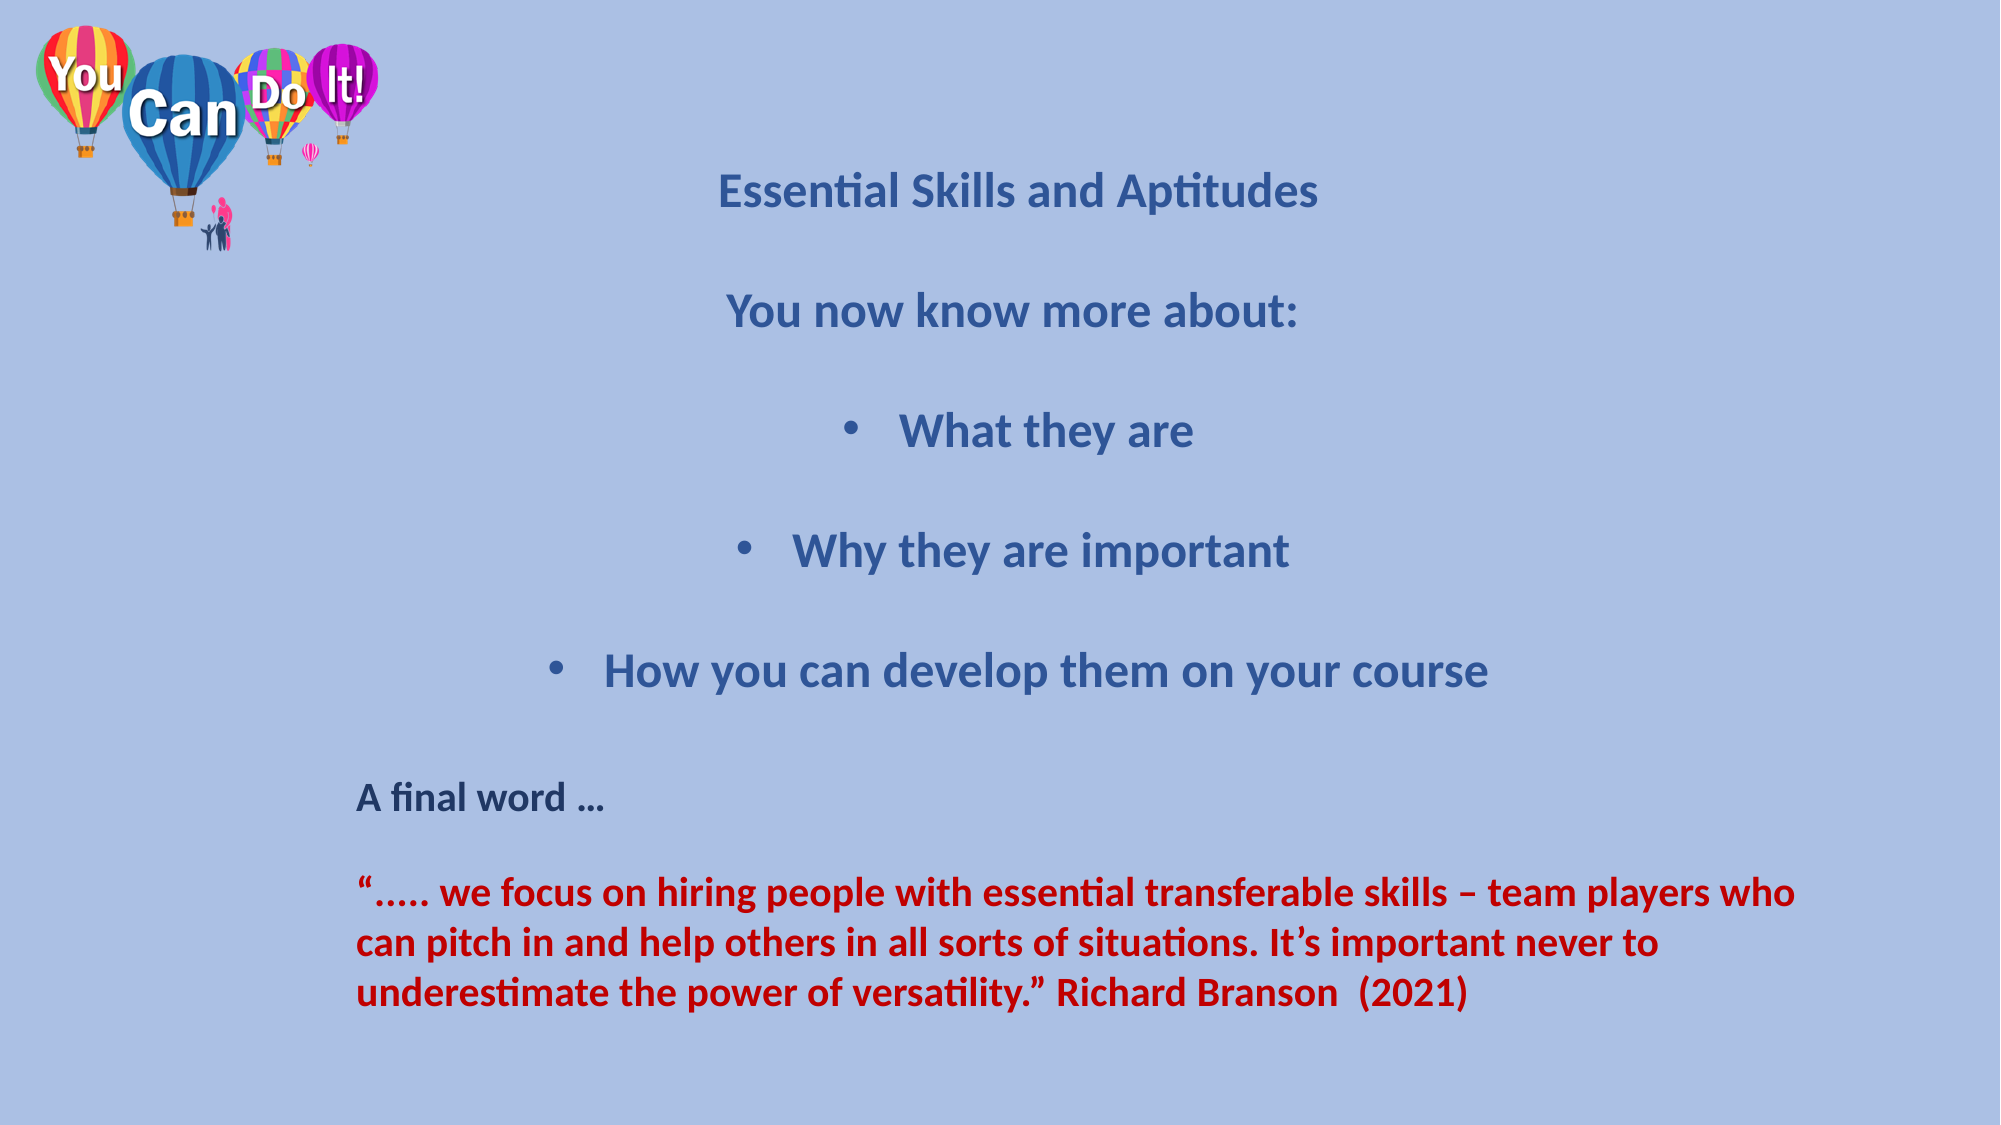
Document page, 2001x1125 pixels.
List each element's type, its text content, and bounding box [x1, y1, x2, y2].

text_box A final word … “..... we focus on hiring people with essential transferable skills – team players who can pitch in and help others in all sorts of situations. It’s important never to underestimate the power of versatility.” Richard Branson (2021) [341, 712, 1835, 1023]
picture [20, 20, 393, 280]
text_box Essential Skills and Aptitudes You now know more about: What they are Why they are important How you can develop them on your course [518, 149, 1519, 705]
